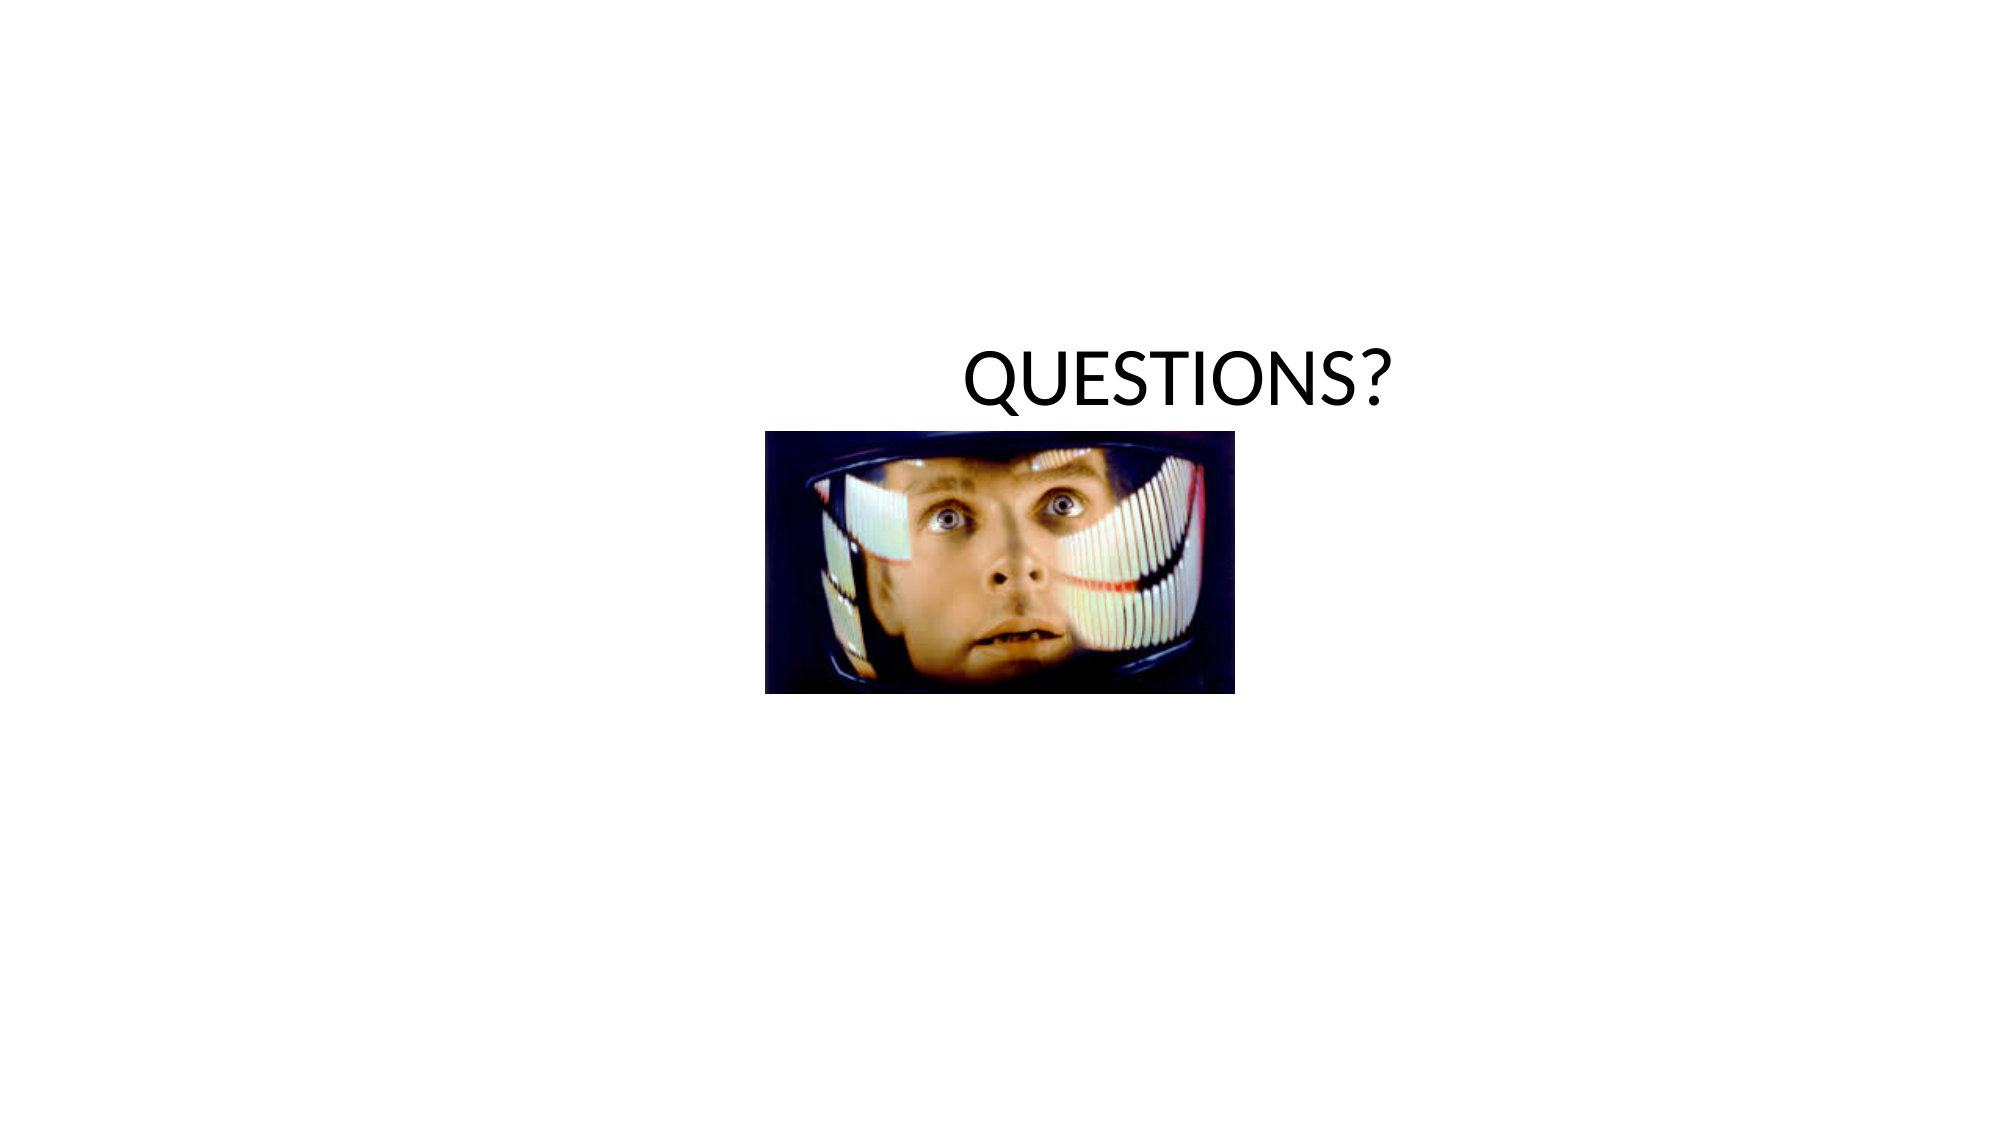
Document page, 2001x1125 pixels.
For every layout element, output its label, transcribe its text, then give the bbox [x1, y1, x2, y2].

picture [765, 431, 1235, 694]
text_box QUESTIONS? [947, 314, 1854, 475]
